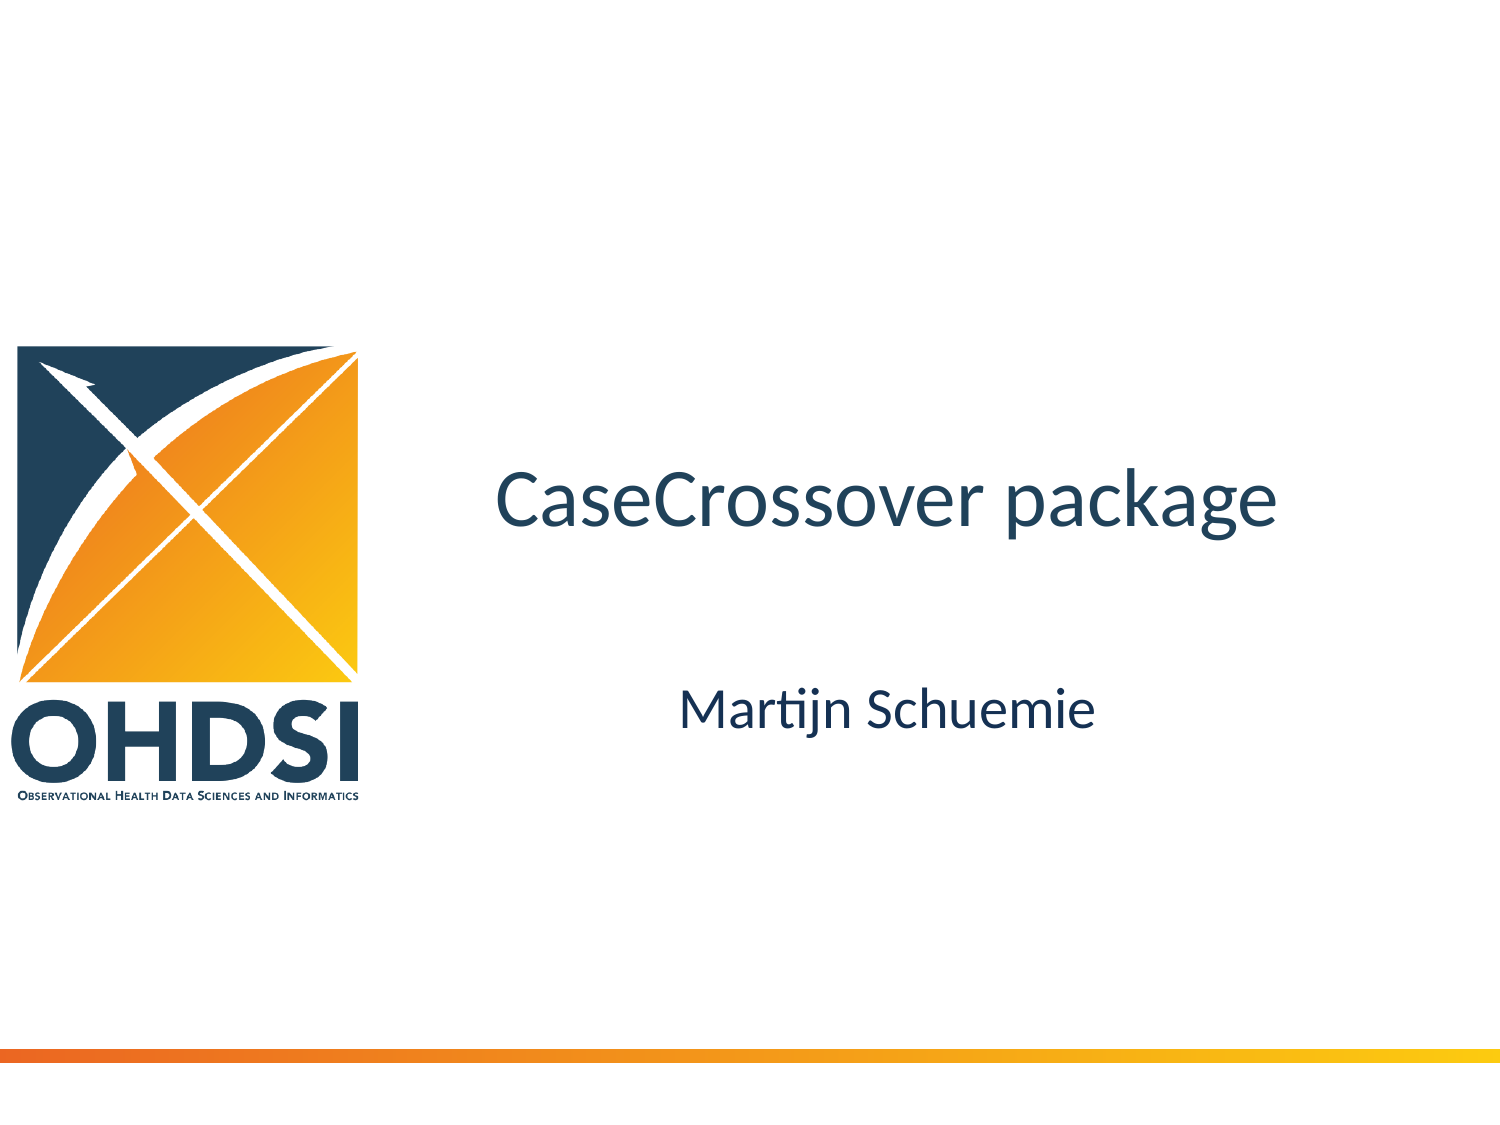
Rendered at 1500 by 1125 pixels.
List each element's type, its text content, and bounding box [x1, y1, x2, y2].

title CaseCrossover package [387, 349, 1388, 638]
picture [0, 307, 403, 838]
subtitle Martijn Schuemie [387, 662, 1388, 950]
